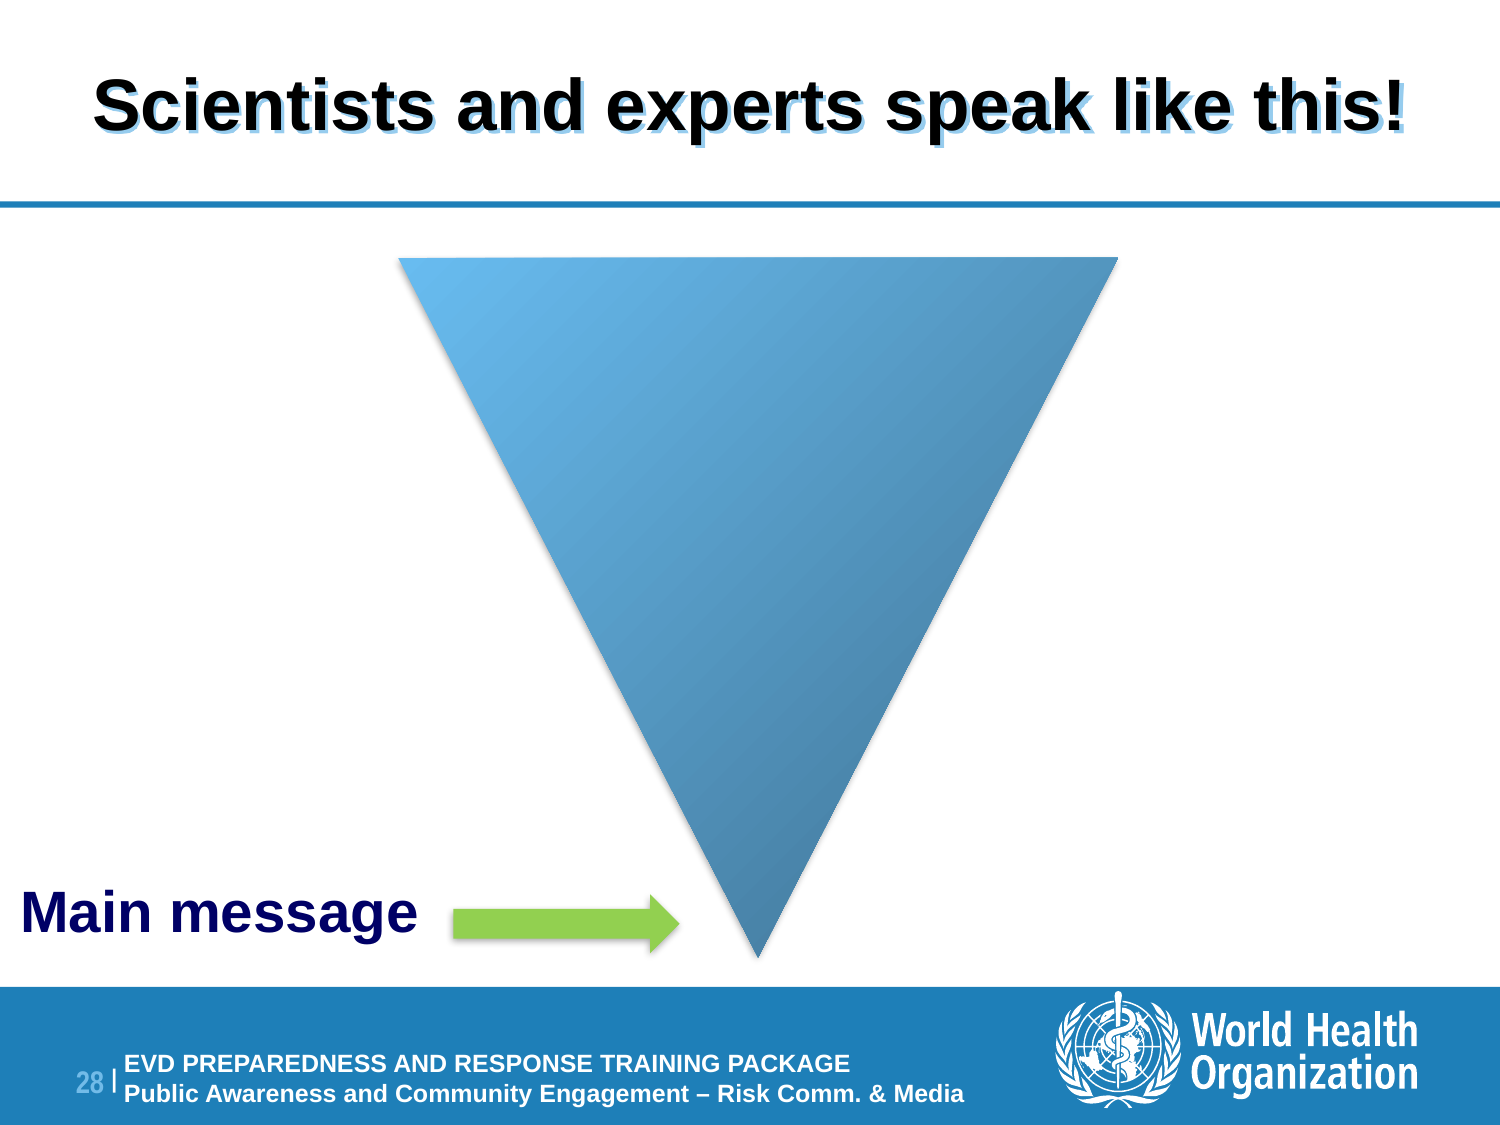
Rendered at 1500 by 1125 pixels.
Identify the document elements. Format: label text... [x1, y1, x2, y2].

text_box Main message [0, 867, 433, 951]
text_box [398, 257, 1119, 958]
text_box [453, 894, 680, 954]
title Scientists and experts speak like this! [0, 0, 1500, 204]
